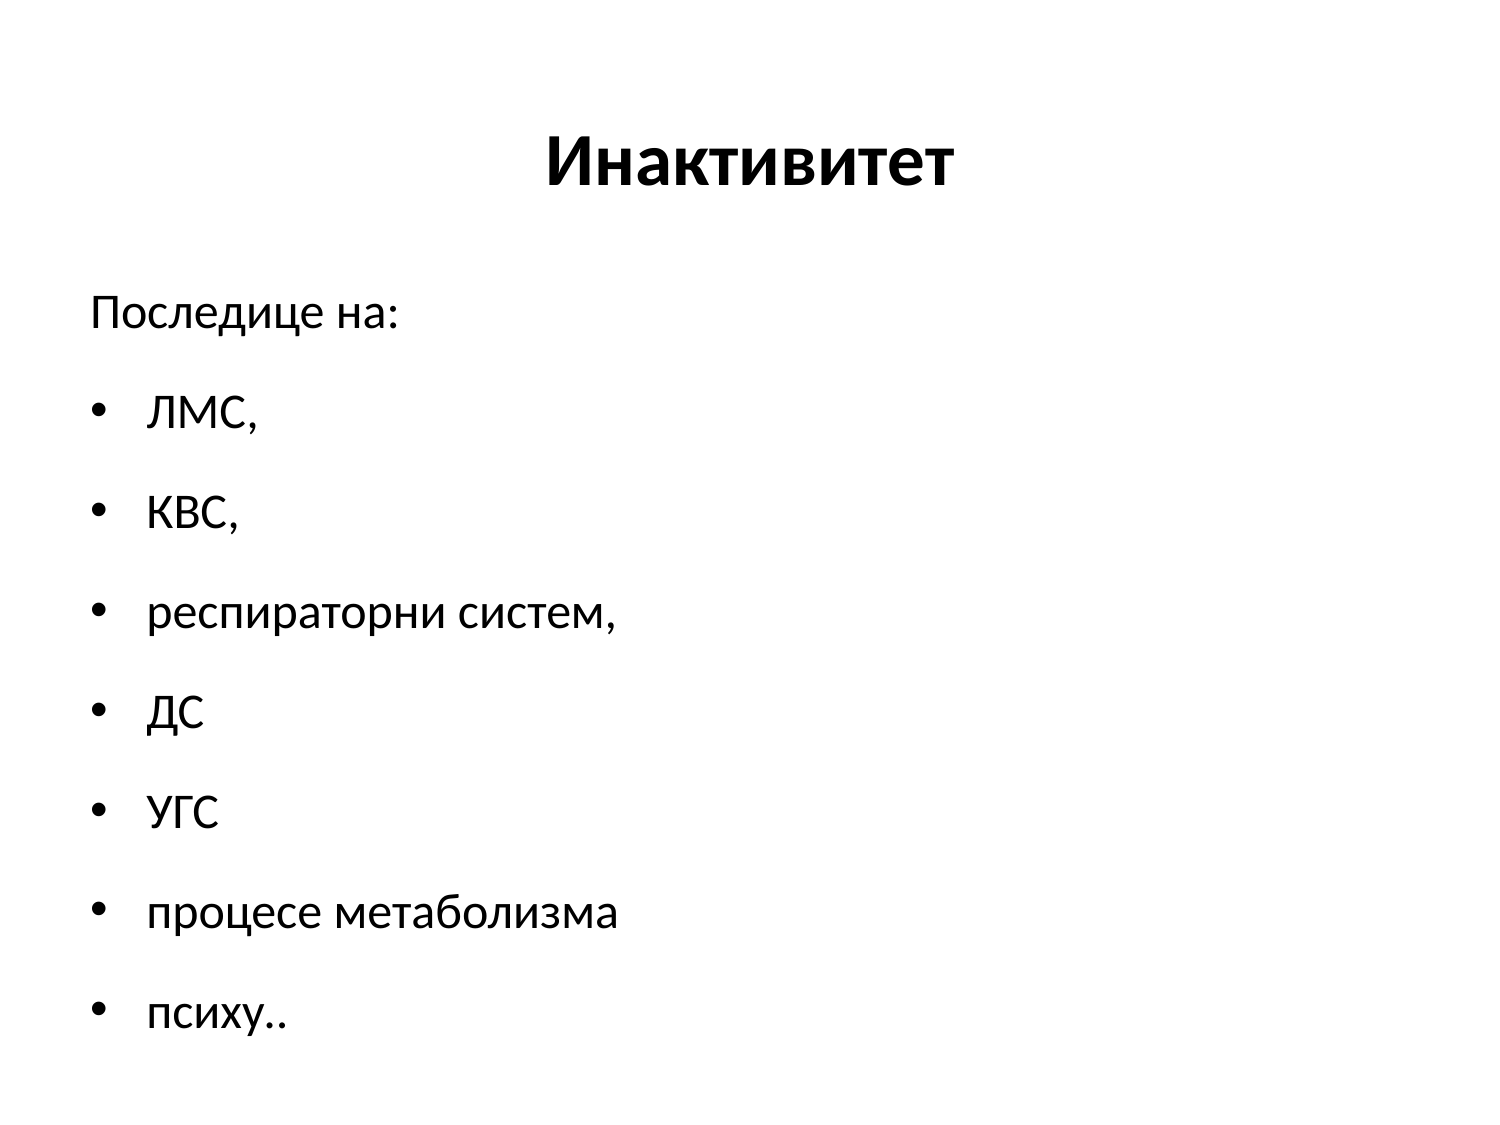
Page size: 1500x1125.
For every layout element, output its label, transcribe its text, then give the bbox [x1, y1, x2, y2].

list Последице на: ЛМС, КВС, респираторни систем, ДС УГС процесе метаболизма психу.. [75, 224, 1425, 1063]
title Инактивитет [41, 45, 1459, 208]
